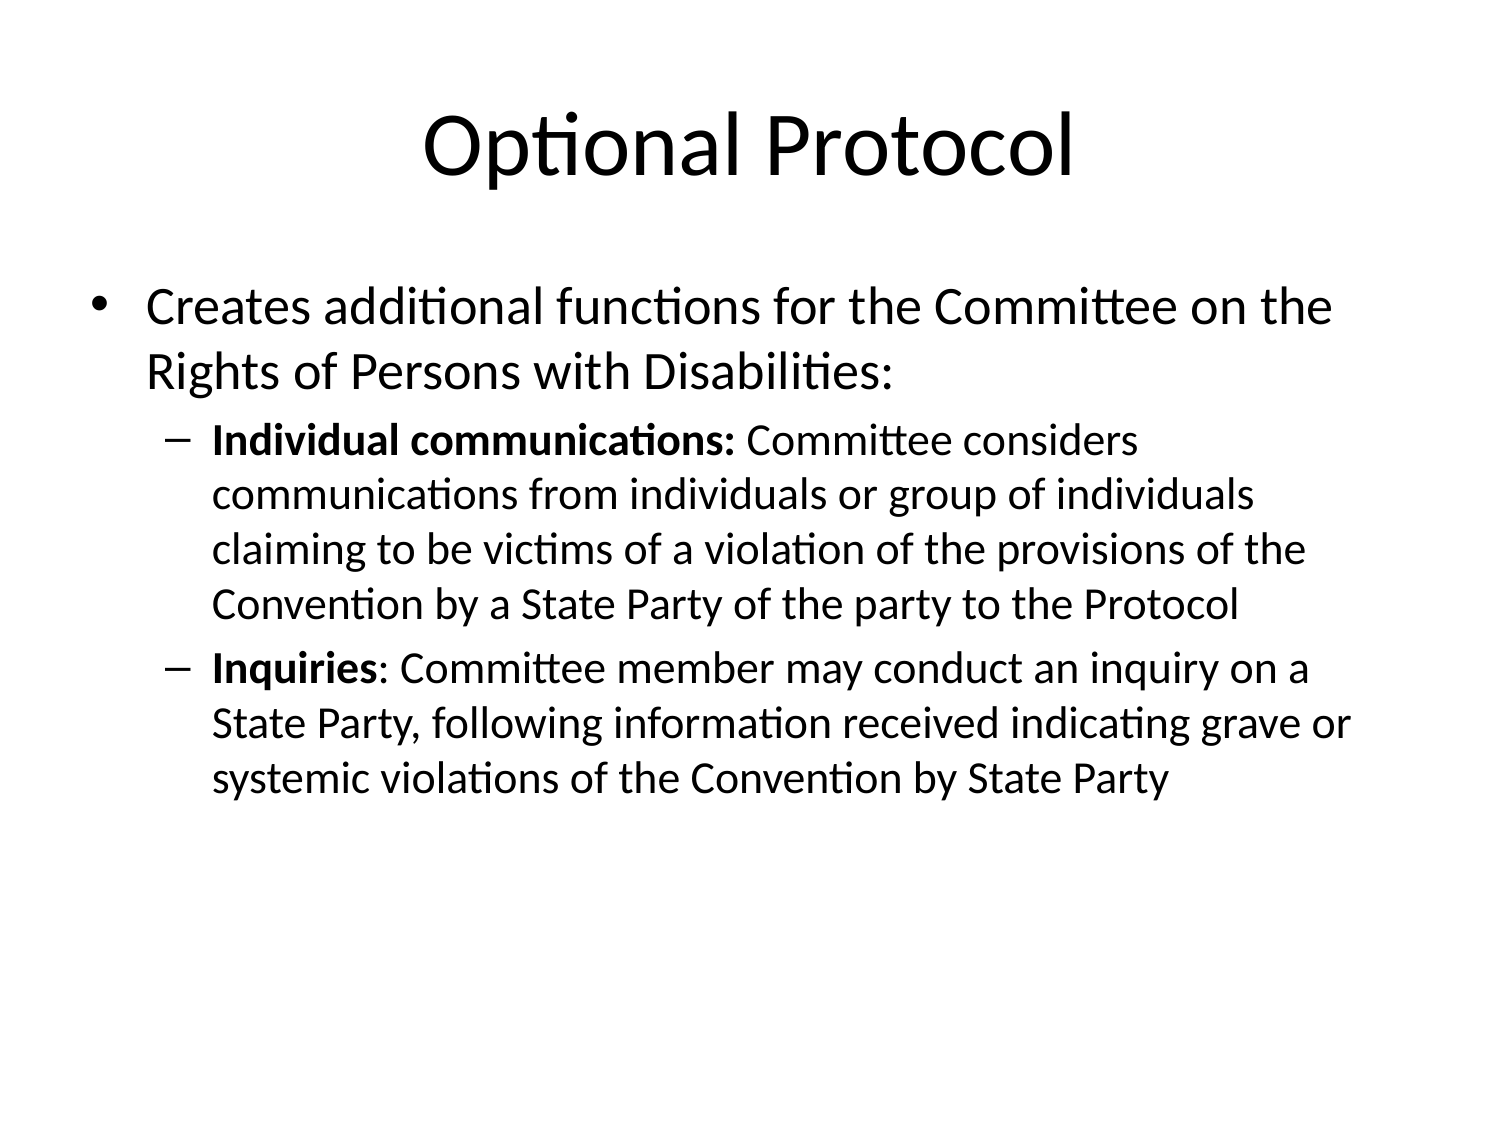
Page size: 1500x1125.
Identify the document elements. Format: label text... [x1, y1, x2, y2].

list Creates additional functions for the Committee on the Rights of Persons with Disabilities: Individual communications: Committee considers communications from individuals or group of individuals claiming to be victims of a violation of the provisions of the Convention by a State Party of the party to the Protocol Inquiries: Committee member may conduct an inquiry on a State Party, following information received indicating grave or systemic violations of the Convention by State Party [75, 262, 1425, 1005]
title Optional Protocol [75, 45, 1425, 233]
